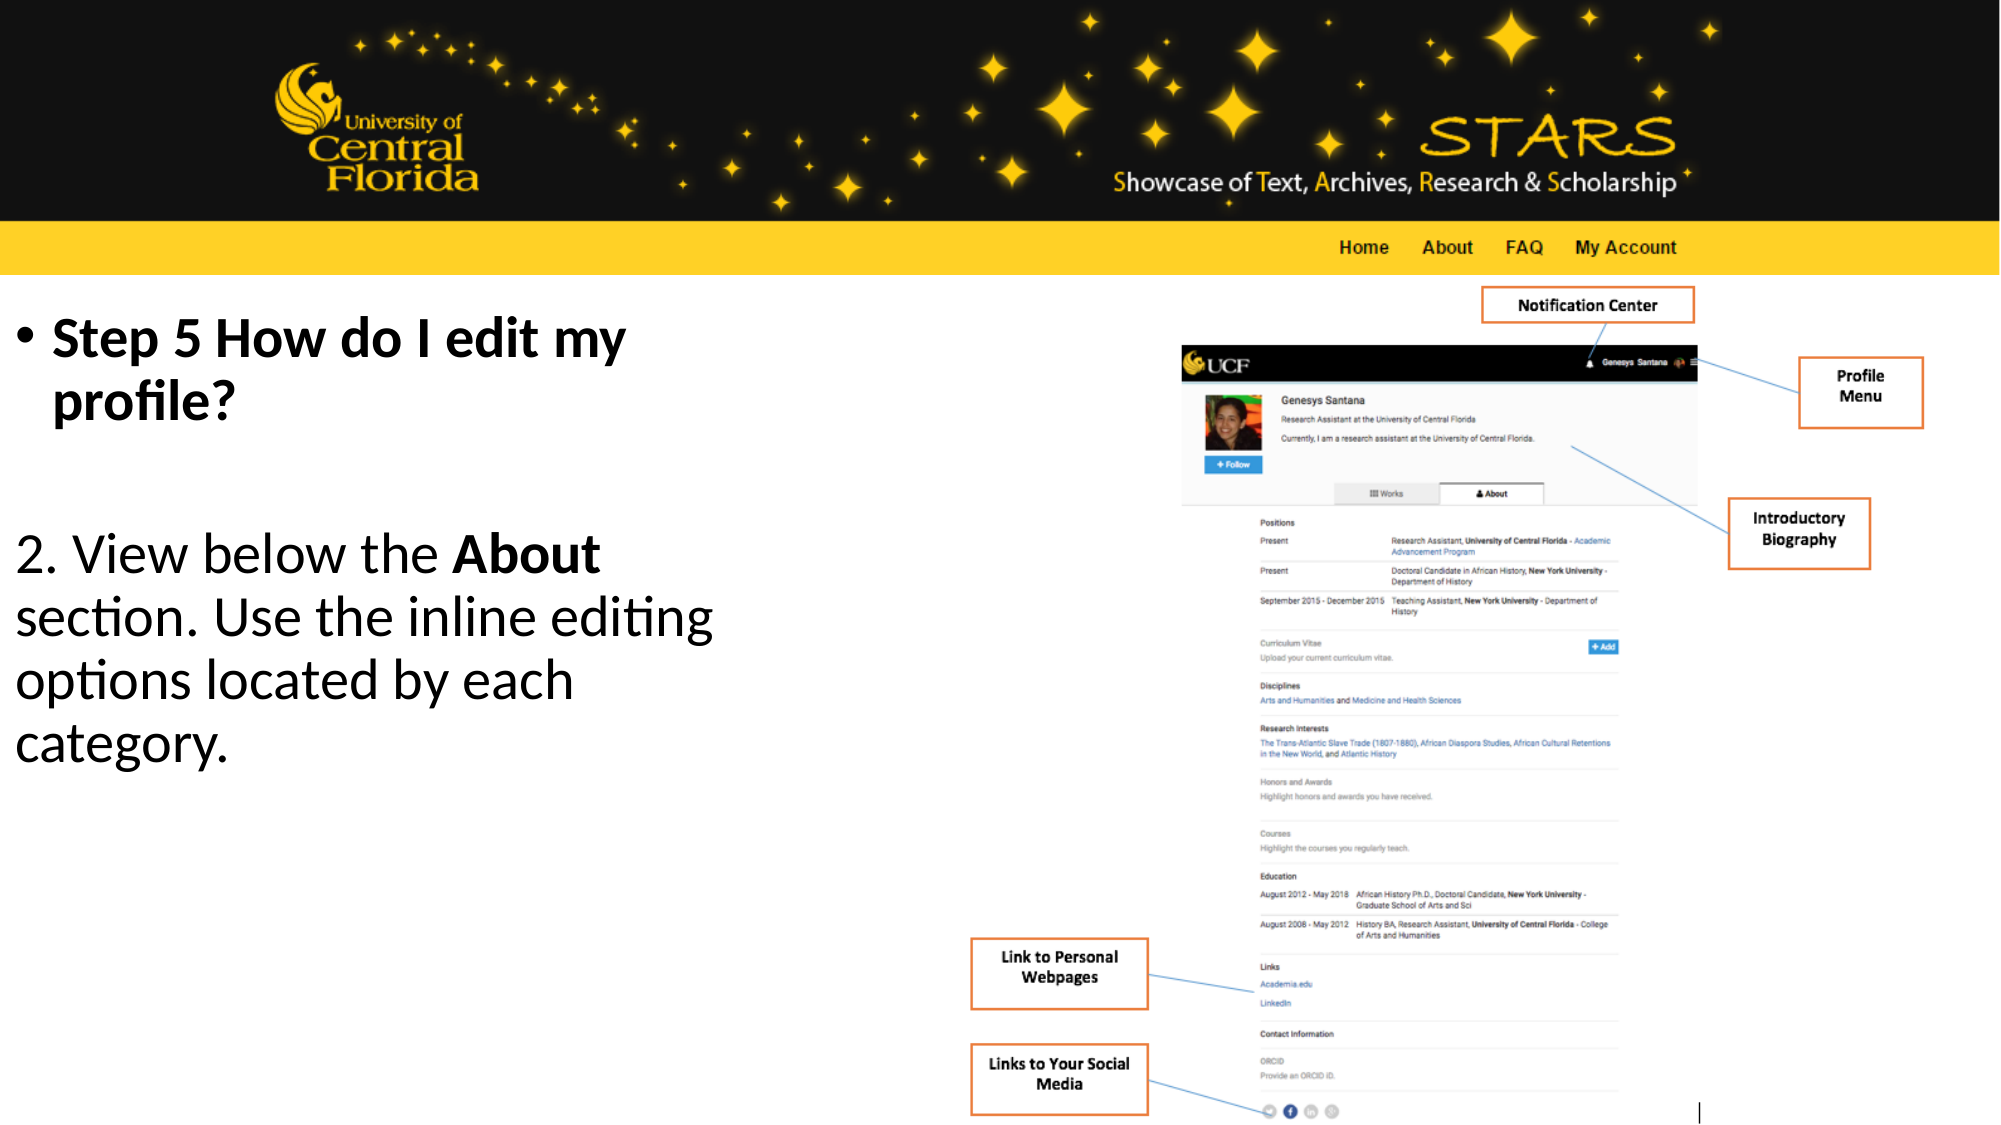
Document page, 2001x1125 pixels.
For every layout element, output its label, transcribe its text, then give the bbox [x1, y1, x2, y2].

picture [0, 0, 2000, 275]
list Step 5 How do I edit my profile? 2. View below the About section. Use the inline editing options located by each category. [0, 299, 770, 1014]
picture [968, 281, 1928, 1125]
